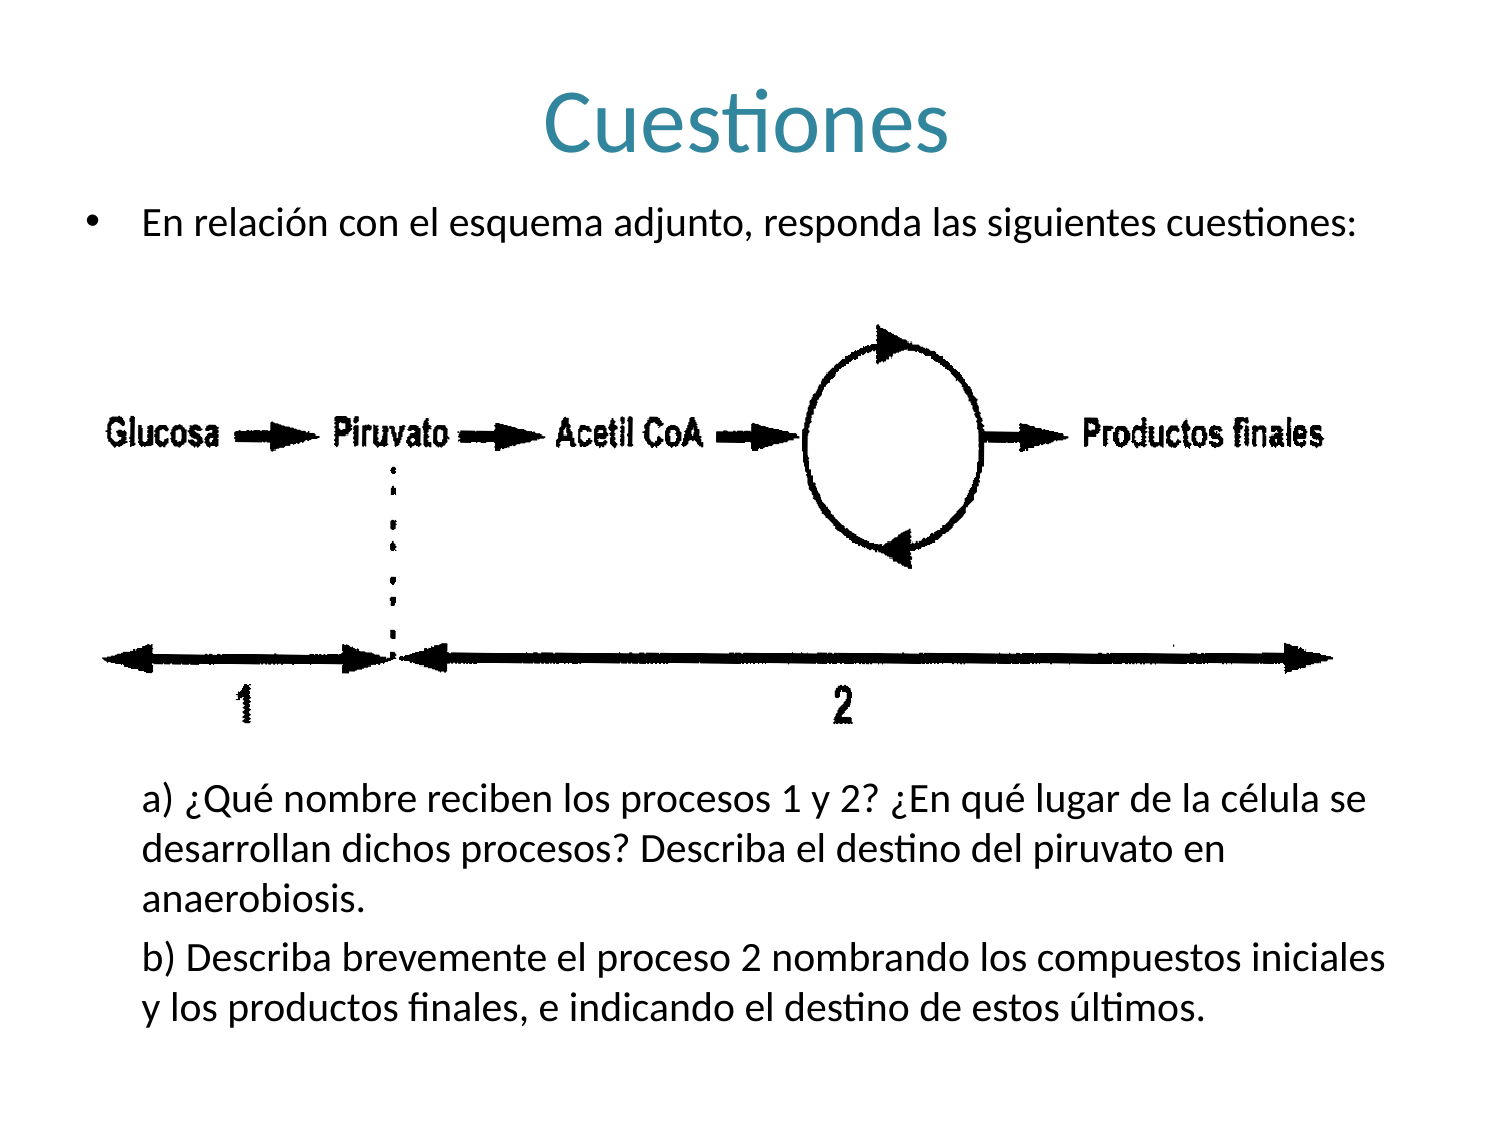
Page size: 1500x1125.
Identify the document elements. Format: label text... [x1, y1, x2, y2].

title Cuestiones [70, 45, 1425, 187]
list En relación con el esquema adjunto, responda las siguientes cuestiones: a) ¿Qué nombre reciben los procesos 1 y 2? ¿En qué lugar de la célula se desarrollan dichos procesos? Describa el destino del piruvato en anaerobiosis. b) Describa brevemente el proceso 2 nombrando los compuestos iniciales y los productos finales, e indicando el destino de estos últimos. [70, 187, 1425, 1079]
picture [81, 280, 1348, 774]
